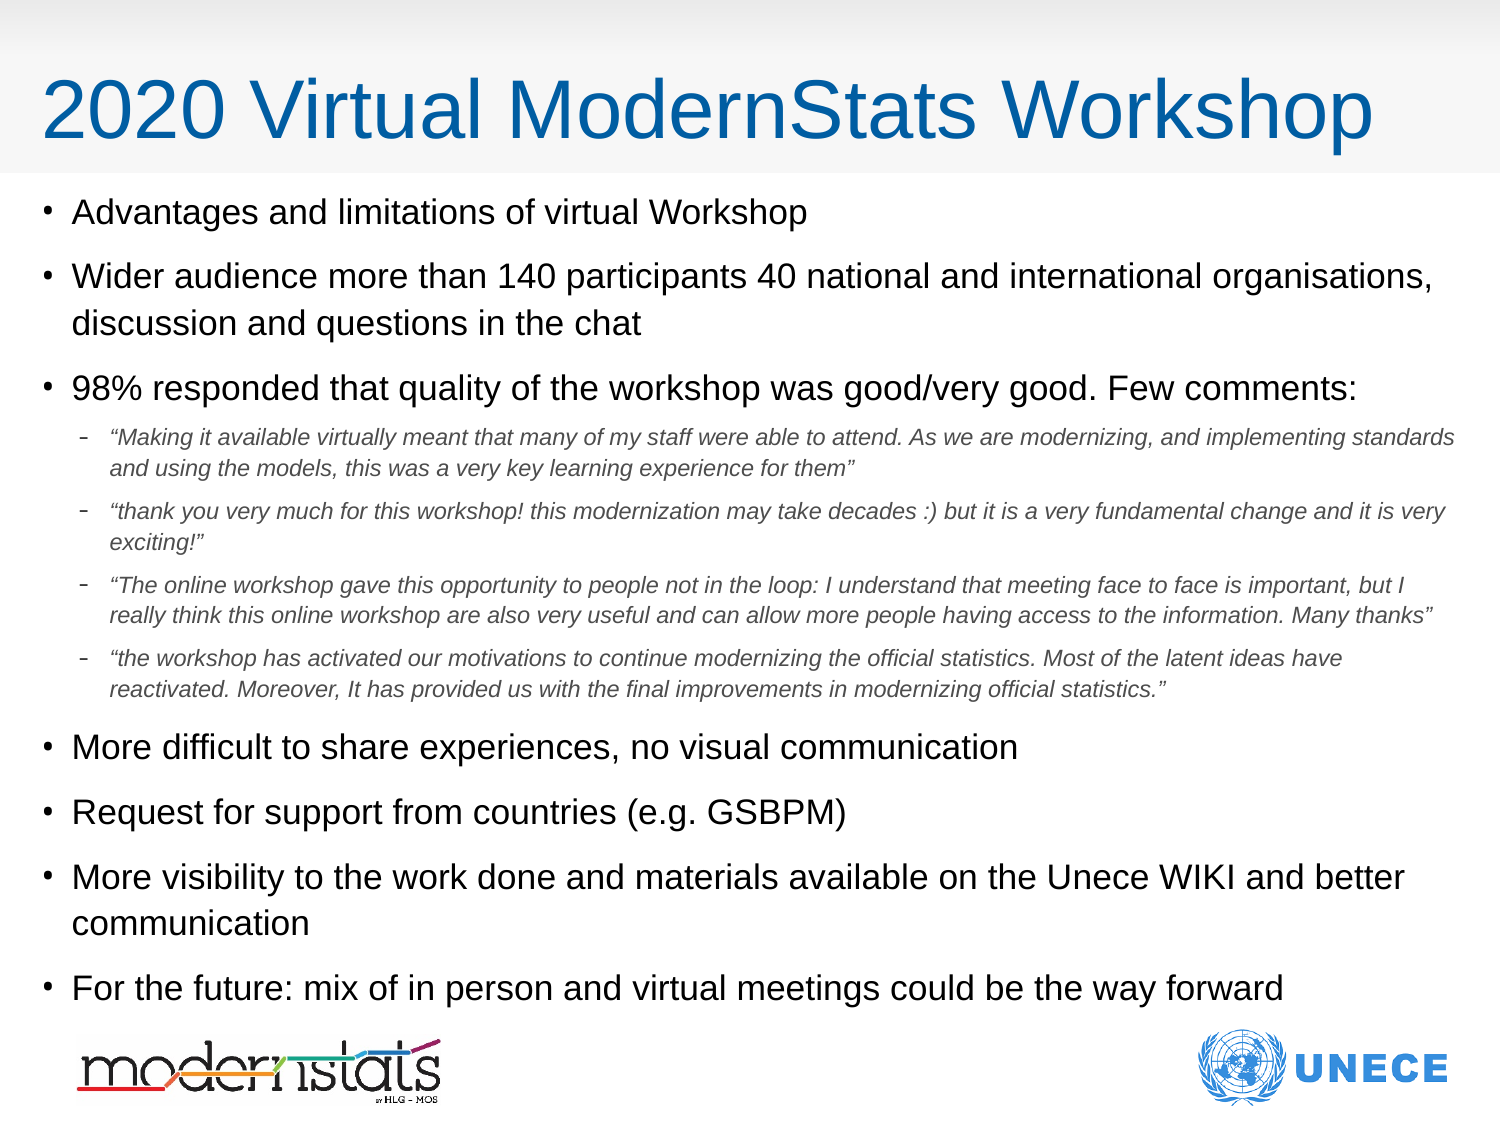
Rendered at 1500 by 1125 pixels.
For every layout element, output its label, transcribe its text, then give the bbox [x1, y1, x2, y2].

picture [1198, 1030, 1447, 1106]
title 2020 Virtual ModernStats Workshop [41, 33, 1459, 157]
picture [76, 1034, 441, 1106]
list Advantages and limitations of virtual Workshop Wider audience more than 140 participants 40 national and international organisations, discussion and questions in the chat 98% responded that quality of the workshop was good/very good. Few comments: “Making it available virtually meant that many of my staff were able to attend. As we are modernizing, and implementing standards and using the models, this was a very key learning experience for them” “thank you very much for this workshop! this modernization may take decades :) but it is a very fundamental change and it is very exciting!” “The online workshop gave this opportunity to people not in the loop: I understand that meeting face to face is important, but I really think this online workshop are also very useful and can allow more people having access to the information. Many thanks” “the workshop has activated our motivations to continue modernizing the official statistics. Most of the latent ideas have reactivated. Moreover, It has provided us with the final improvements in modernizing official statistics.” More difficult to share experiences, no visual communication Request for support from countries (e.g. GSBPM) More visibility to the work done and materials available on the Unece WIKI and better communication For the future: mix of in person and virtual meetings could be the way forward [41, 184, 1459, 1030]
